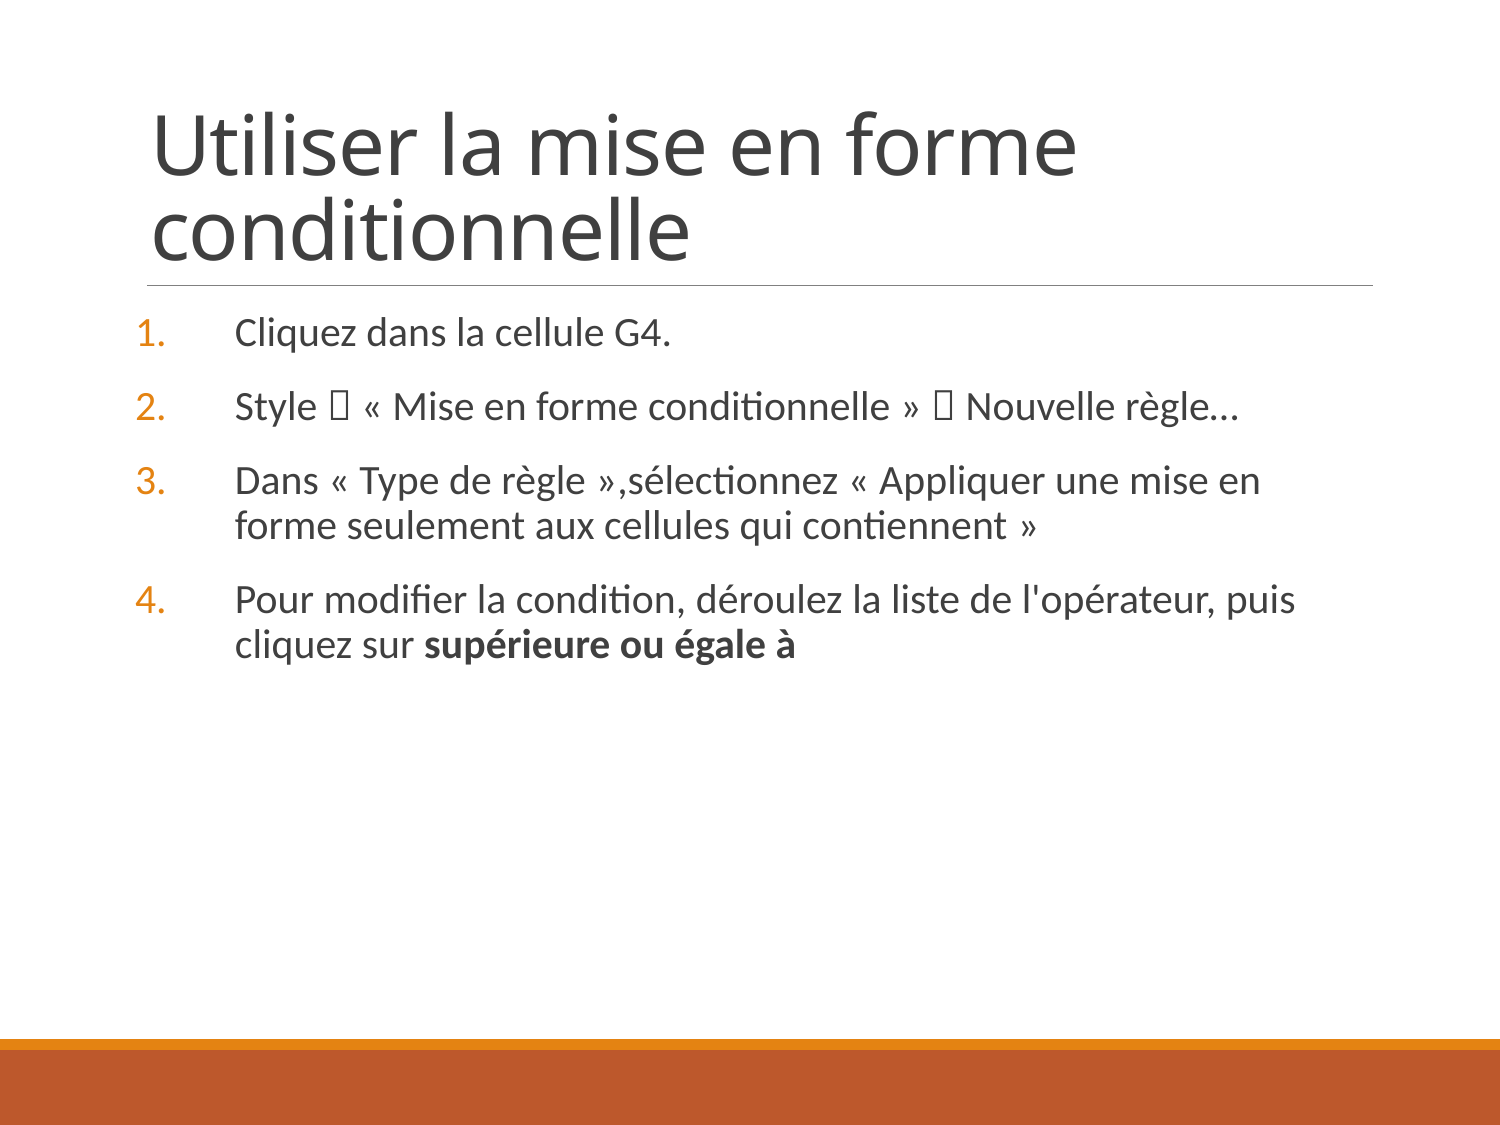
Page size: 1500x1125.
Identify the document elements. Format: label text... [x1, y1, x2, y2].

list Cliquez dans la cellule G4. Style  « Mise en forme conditionnelle »  Nouvelle règle… Dans « Type de règle »,sélectionnez « Appliquer une mise en forme seulement aux cellules qui contiennent » Pour modifier la condition, déroulez la liste de l'opérateur, puis cliquez sur supérieure ou égale à [135, 302, 1373, 963]
title Utiliser la mise en forme conditionnelle [135, 47, 1373, 285]
